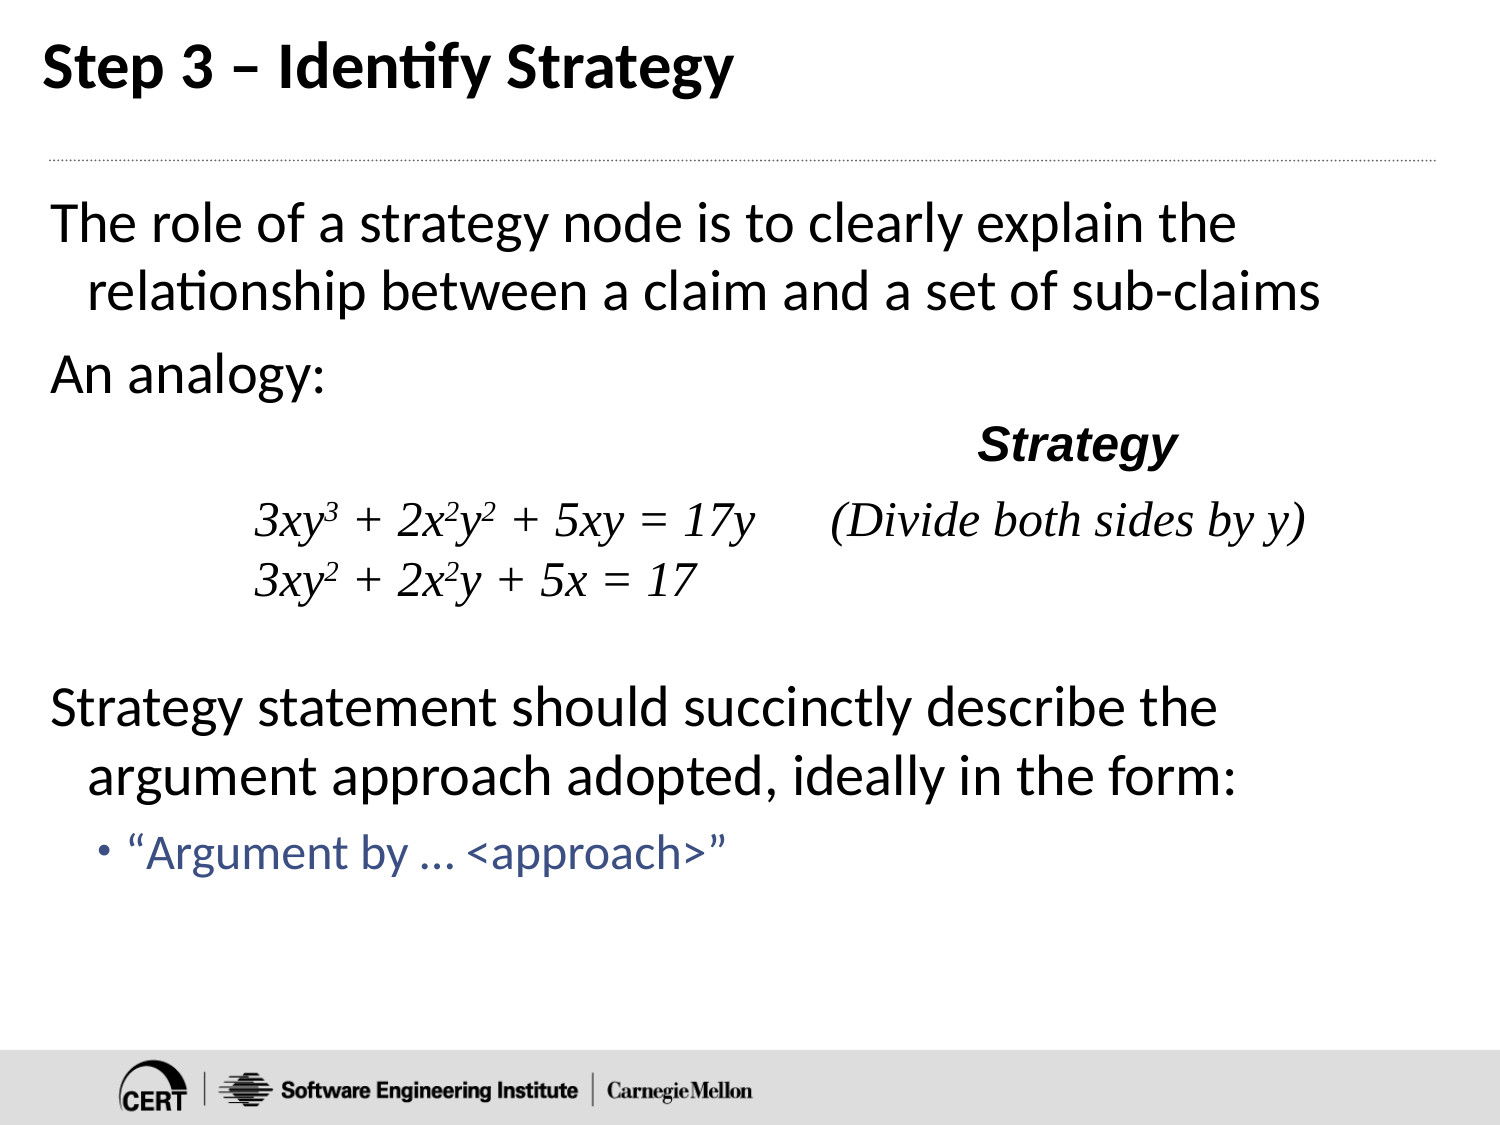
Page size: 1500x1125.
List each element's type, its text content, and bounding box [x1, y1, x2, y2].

picture [102, 1056, 765, 1117]
text_box 3xy3 + 2x2y2 + 5xy = 17y (Divide both sides by y) 3xy2 + 2x2y + 5x = 17 [240, 478, 1322, 614]
title Step 3 – Identify Strategy [42, 37, 1434, 155]
list The role of a strategy node is to clearly explain the relationship between a claim and a set of sub-claims An analogy: Strategy statement should succinctly describe the argument approach adopted, ideally in the form: “Argument by … <approach>” [49, 187, 1438, 1001]
text_box Strategy [962, 403, 1193, 479]
